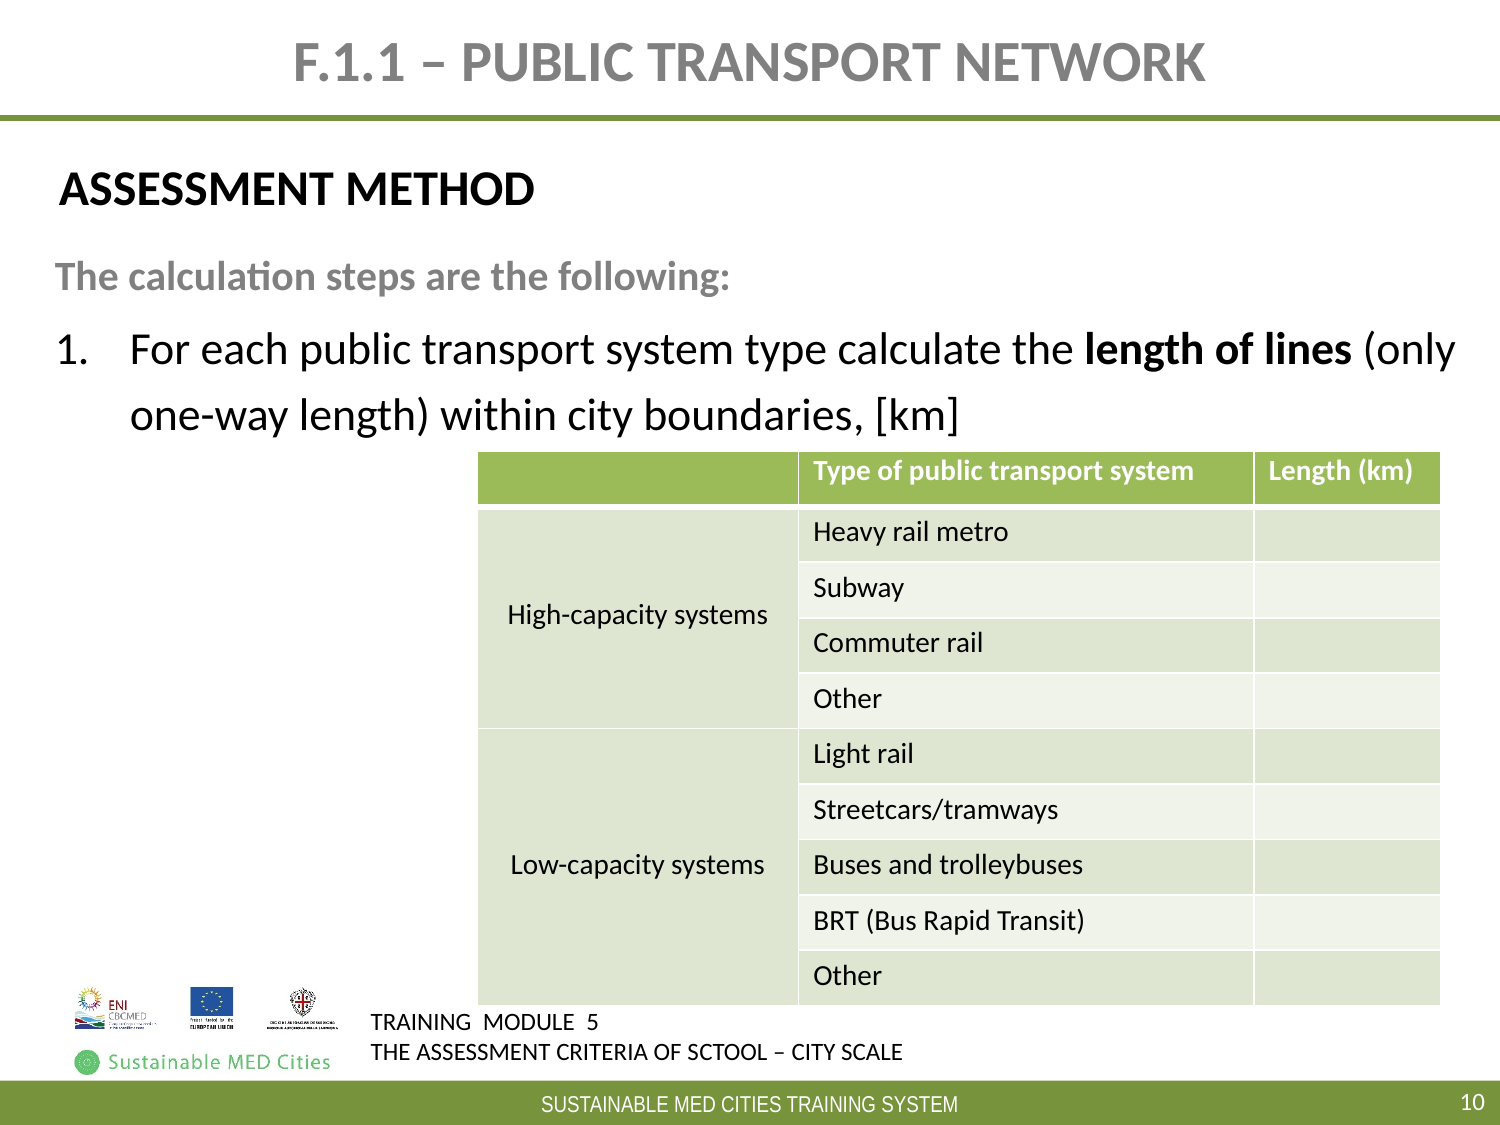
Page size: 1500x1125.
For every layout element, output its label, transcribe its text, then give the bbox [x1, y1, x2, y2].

table_cell Other [799, 951, 1253, 1005]
text_box The calculation steps are the following: For each public transport system type calculate the length of lines (only one-way length) within city boundaries, [km] [39, 231, 1480, 756]
table_header [478, 452, 798, 504]
table_cell [1255, 510, 1440, 561]
table_cell [1255, 896, 1440, 949]
table_cell [1255, 840, 1440, 894]
text_box ASSESSMENT METHOD [43, 147, 1331, 235]
table_cell Other [799, 674, 1253, 728]
table_cell Light rail [799, 729, 1253, 783]
picture [62, 978, 356, 1080]
table_cell [1255, 563, 1440, 617]
slide_number 10 [1149, 1078, 1500, 1123]
table_cell Low-capacity systems [478, 729, 798, 1005]
table_header Length (km) [1255, 452, 1440, 504]
table_cell BRT (Bus Rapid Transit) [799, 896, 1253, 949]
title F.1.1 – PUBLIC TRANSPORT NETWORK [0, 0, 1500, 117]
table_cell [1255, 729, 1440, 783]
table_cell Subway [799, 563, 1253, 617]
table_cell Commuter rail [799, 619, 1253, 672]
table_cell Streetcars/tramways [799, 785, 1253, 839]
table_cell [1255, 785, 1440, 839]
table_header Type of public transport system [799, 452, 1253, 504]
table_cell High-capacity systems [478, 510, 798, 728]
table_cell [1255, 619, 1440, 672]
table_cell Heavy rail metro [799, 510, 1253, 561]
table_cell Buses and trolleybuses [799, 840, 1253, 894]
table_cell [1255, 951, 1440, 1005]
table_cell [1255, 674, 1440, 728]
